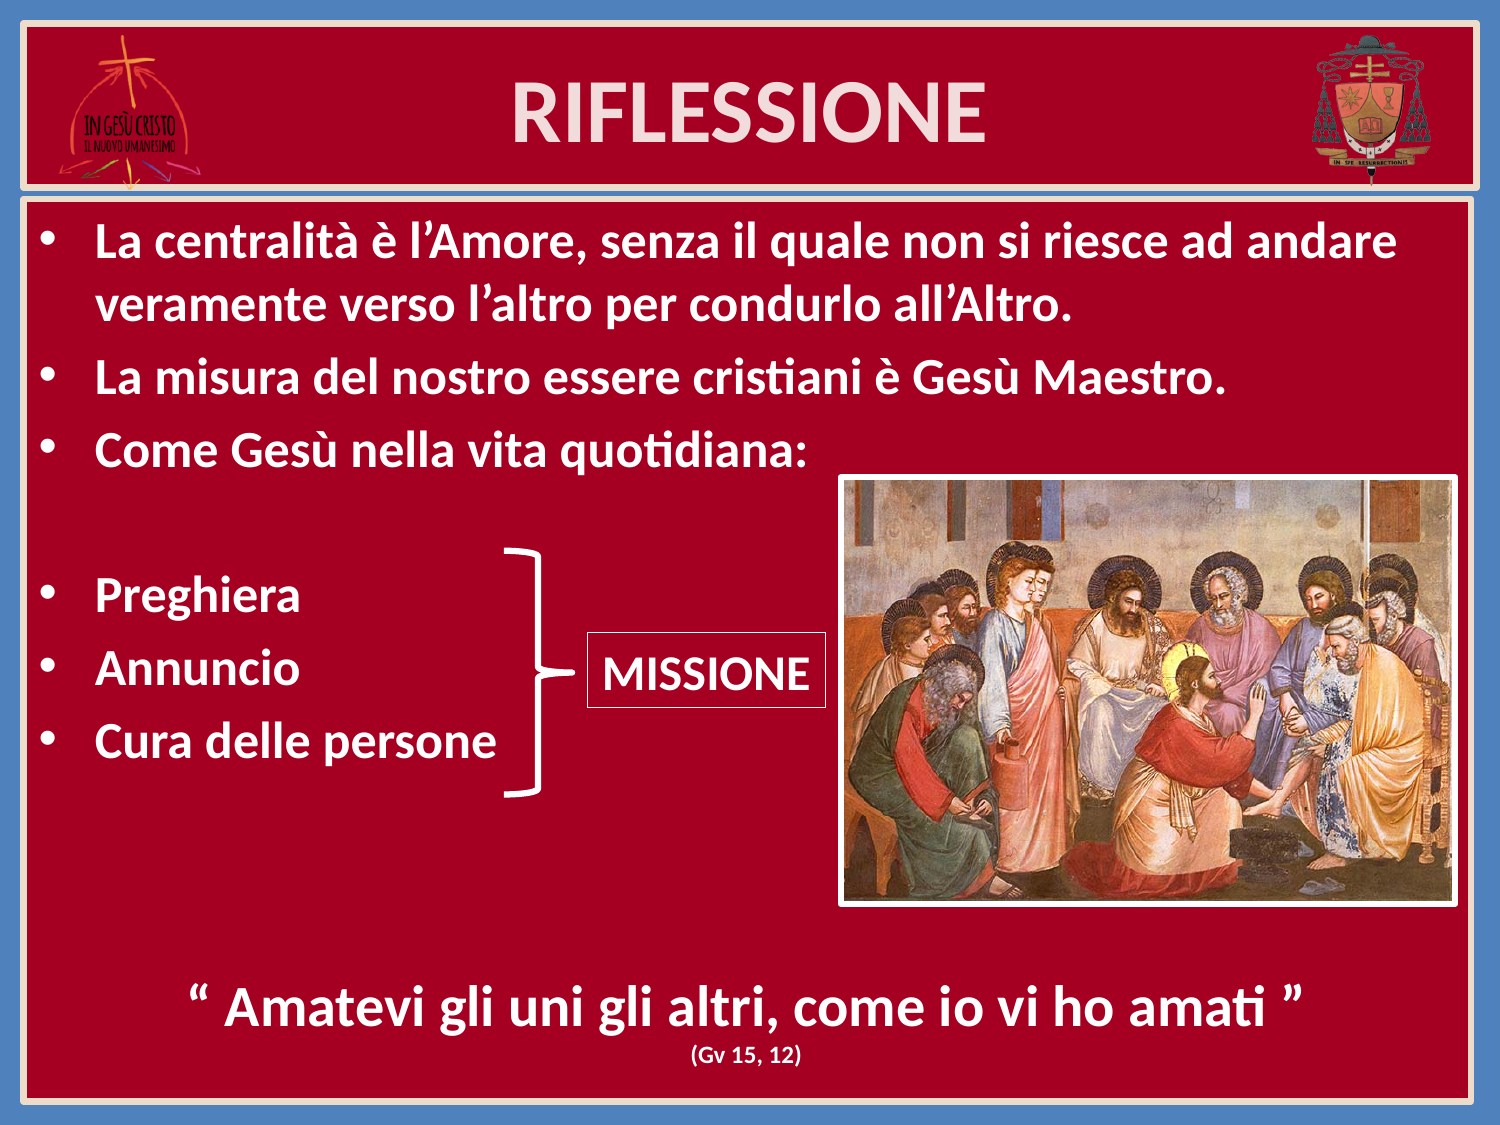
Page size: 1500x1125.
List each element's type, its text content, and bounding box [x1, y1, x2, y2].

text_box [503, 549, 573, 796]
picture [1312, 34, 1432, 186]
text_box MISSIONE [587, 632, 826, 708]
text_box “ Amatevi gli uni gli altri, come io vi ho amati ” (Gv 15, 12) [171, 960, 1321, 1076]
picture [843, 480, 1453, 901]
picture [58, 34, 201, 191]
title RIFLESSIONE [23, 23, 1477, 188]
list La centralità è l’Amore, senza il quale non si riesce ad andare veramente verso l’altro per condurlo all’Altro. La misura del nostro essere cristiani è Gesù Maestro. Come Gesù nella vita quotidiana: Preghiera Annuncio Cura delle persone [23, 199, 1472, 1102]
